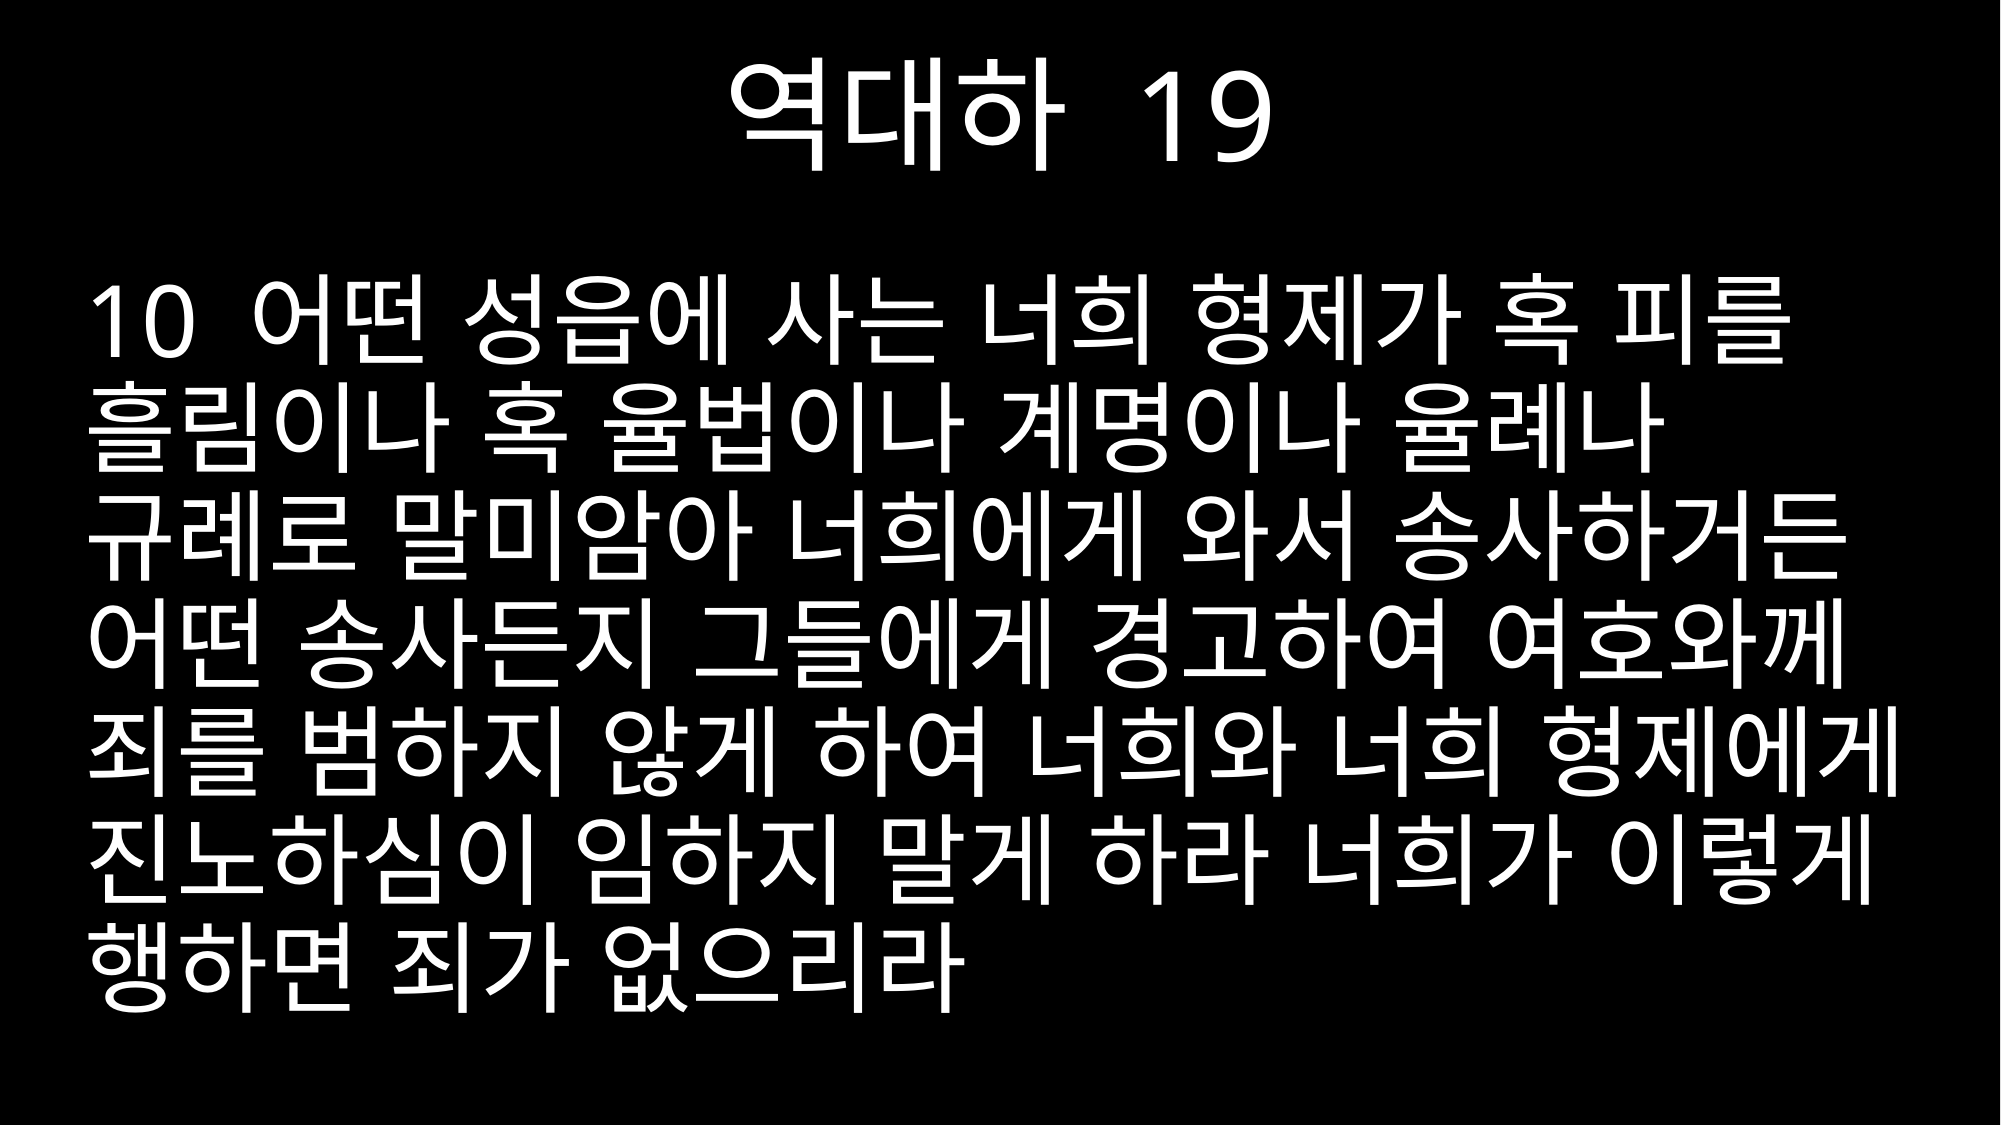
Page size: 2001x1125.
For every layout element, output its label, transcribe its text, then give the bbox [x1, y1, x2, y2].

picture [0, 0, 2001, 1125]
list 10 어떤 성읍에 사는 너희 형제가 혹 피를 흘림이나 혹 율법이나 계명이나 율례나 규례로 말미암아 너희에게 와서 송사하거든 어떤 송사든지 그들에게 경고하여 여호와께 죄를 범하지 않게 하여 너희와 너희 형제에게 진노하심이 임하지 말게 하라 너희가 이렇게 행하면 죄가 없으리라 [69, 263, 1953, 423]
footer 역대하 19 [0, 32, 2000, 192]
